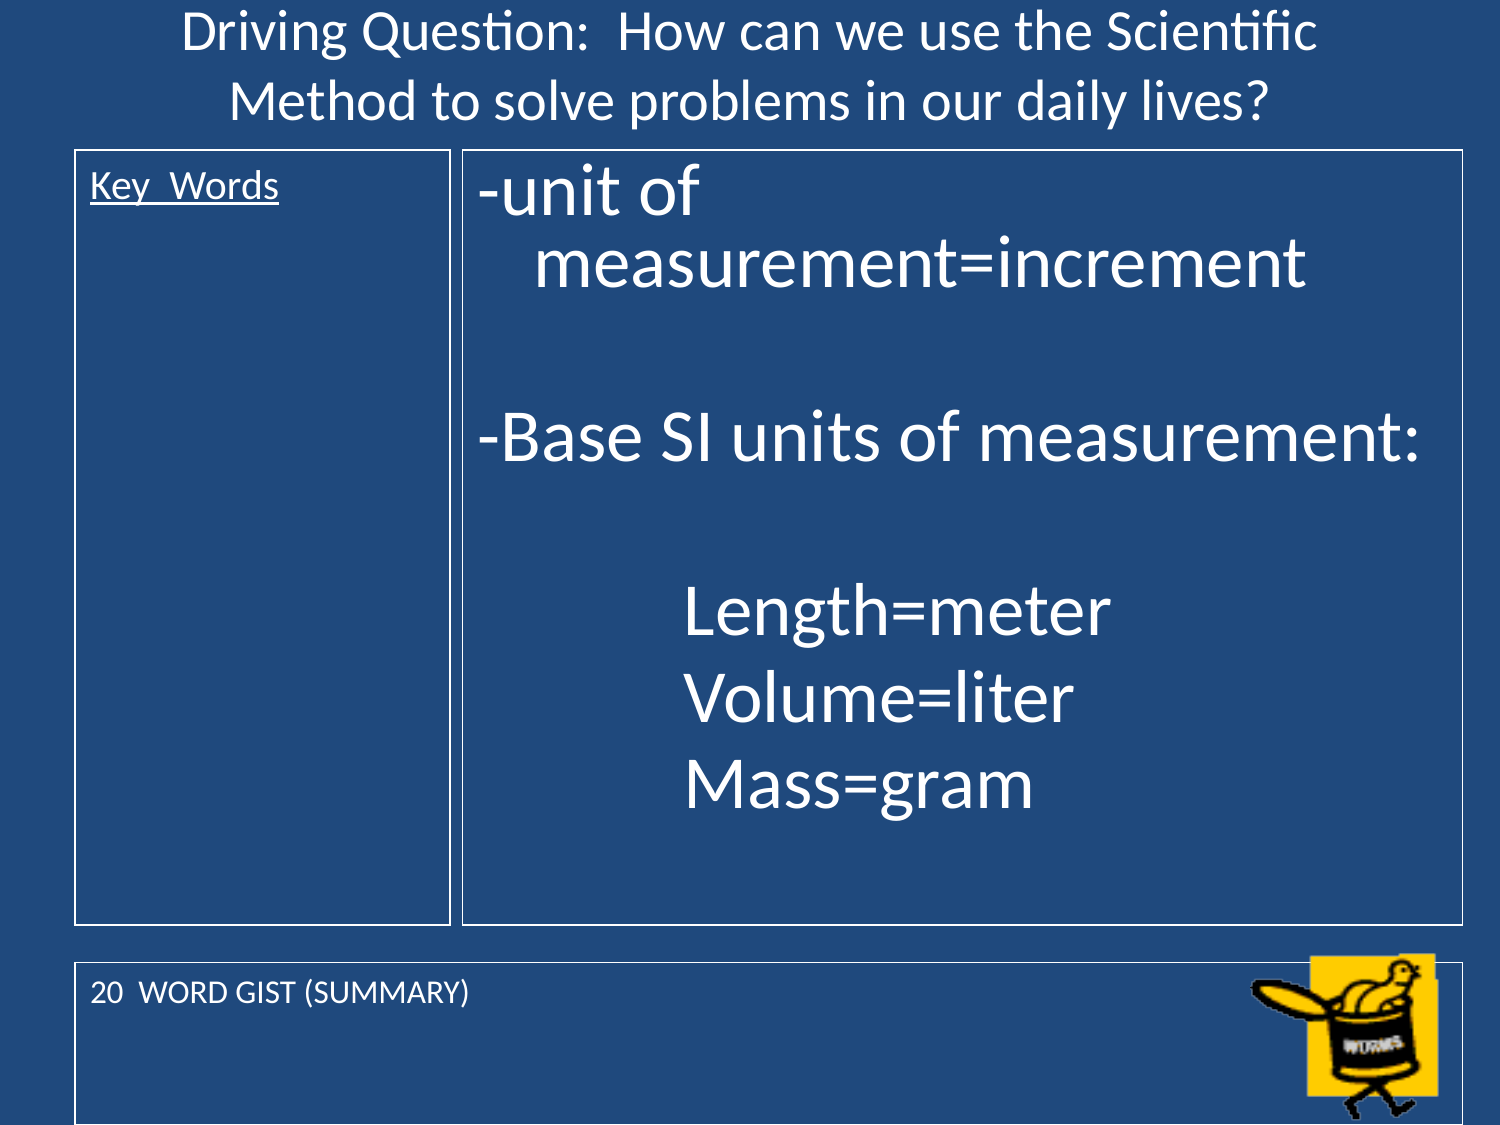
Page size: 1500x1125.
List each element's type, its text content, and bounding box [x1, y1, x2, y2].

list -unit of measurement=increment -Base SI units of measurement: Length=meter Volume=liter Mass=gram [462, 149, 1463, 926]
list 20 WORD GIST (SUMMARY) [74, 962, 1244, 1125]
list Key Words [74, 149, 451, 926]
picture [1249, 924, 1451, 1125]
title Driving Question: How can we use the Scientific Method to solve problems in our daily lives? [74, 0, 1426, 126]
list 20 WORD GIST (SUMMARY) [1454, 962, 1463, 1125]
